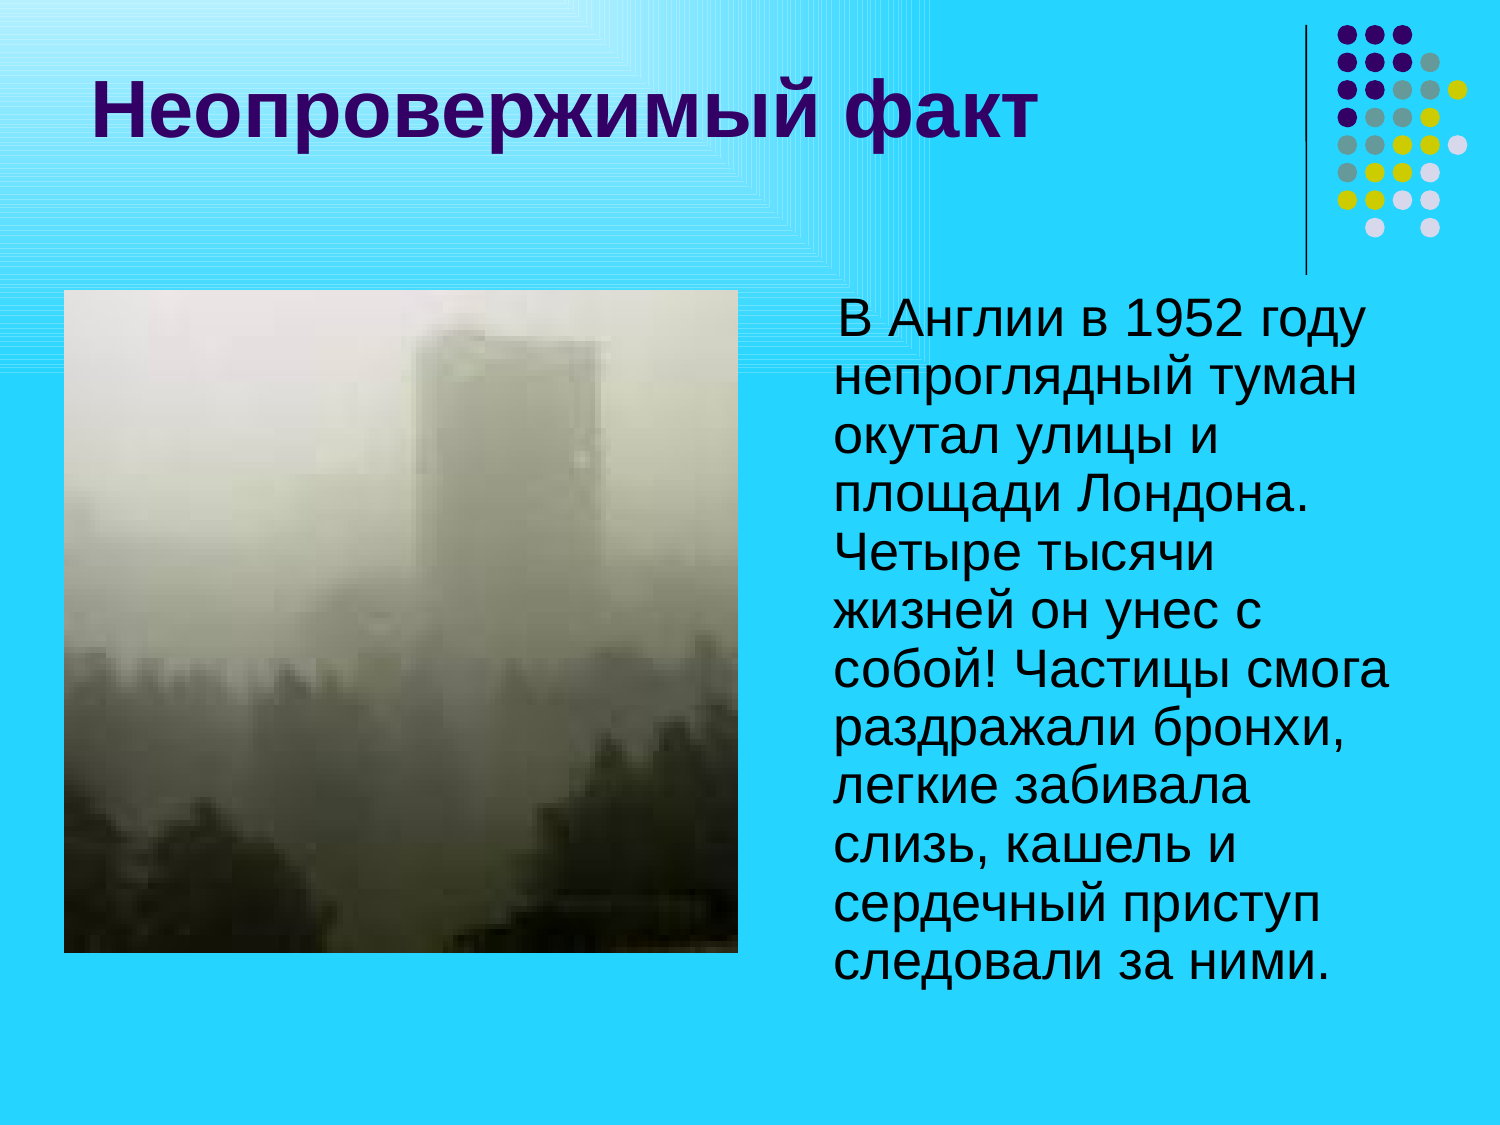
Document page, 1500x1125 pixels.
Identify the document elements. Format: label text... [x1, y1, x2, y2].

list В Англии в 1952 году непроглядный туман окутал улицы и площади Лондона. Четыре тысячи жизней он унес с собой! Частицы смога раздражали бронхи, легкие забивала слизь, кашель и сердечный приступ следовали за ними. [762, 281, 1426, 1006]
title Неопровержимый факт [74, 19, 1313, 162]
picture [64, 290, 739, 953]
